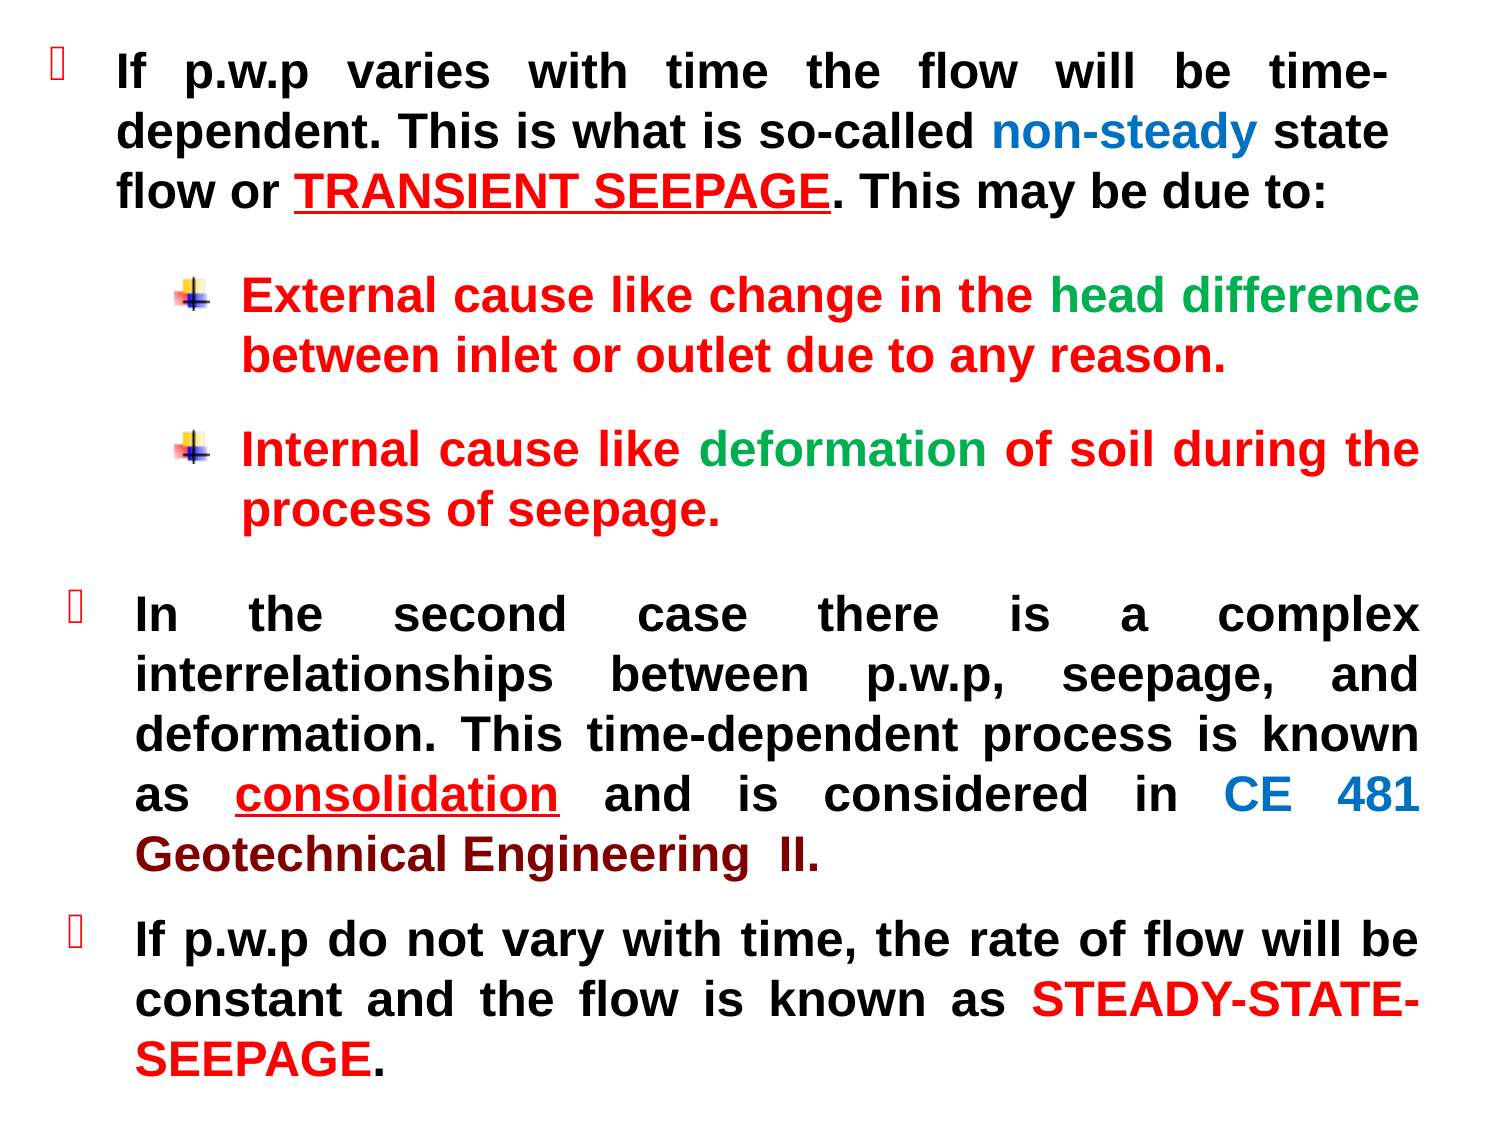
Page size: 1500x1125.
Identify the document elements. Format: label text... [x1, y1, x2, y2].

text_box If p.w.p varies with time the flow will be time-dependent. This is what is so-called non-steady state flow or TRANSIENT SEEPAGE. This may be due to: [34, 30, 1405, 226]
text_box In the second case there is a complex interrelationships between p.w.p, seepage, and deformation. This time-dependent process is known as consolidation and is considered in CE 481 Geotechnical Engineering II. [53, 574, 1436, 889]
text_box If p.w.p do not vary with time, the rate of flow will be constant and the flow is known as STEADY-STATE-SEEPAGE. [53, 899, 1436, 1094]
picture [174, 275, 210, 311]
text_box Internal cause like deformation of soil during the process of seepage. [159, 408, 1436, 544]
picture [174, 428, 210, 464]
text_box External cause like change in the head difference between inlet or outlet due to any reason. [159, 255, 1436, 390]
